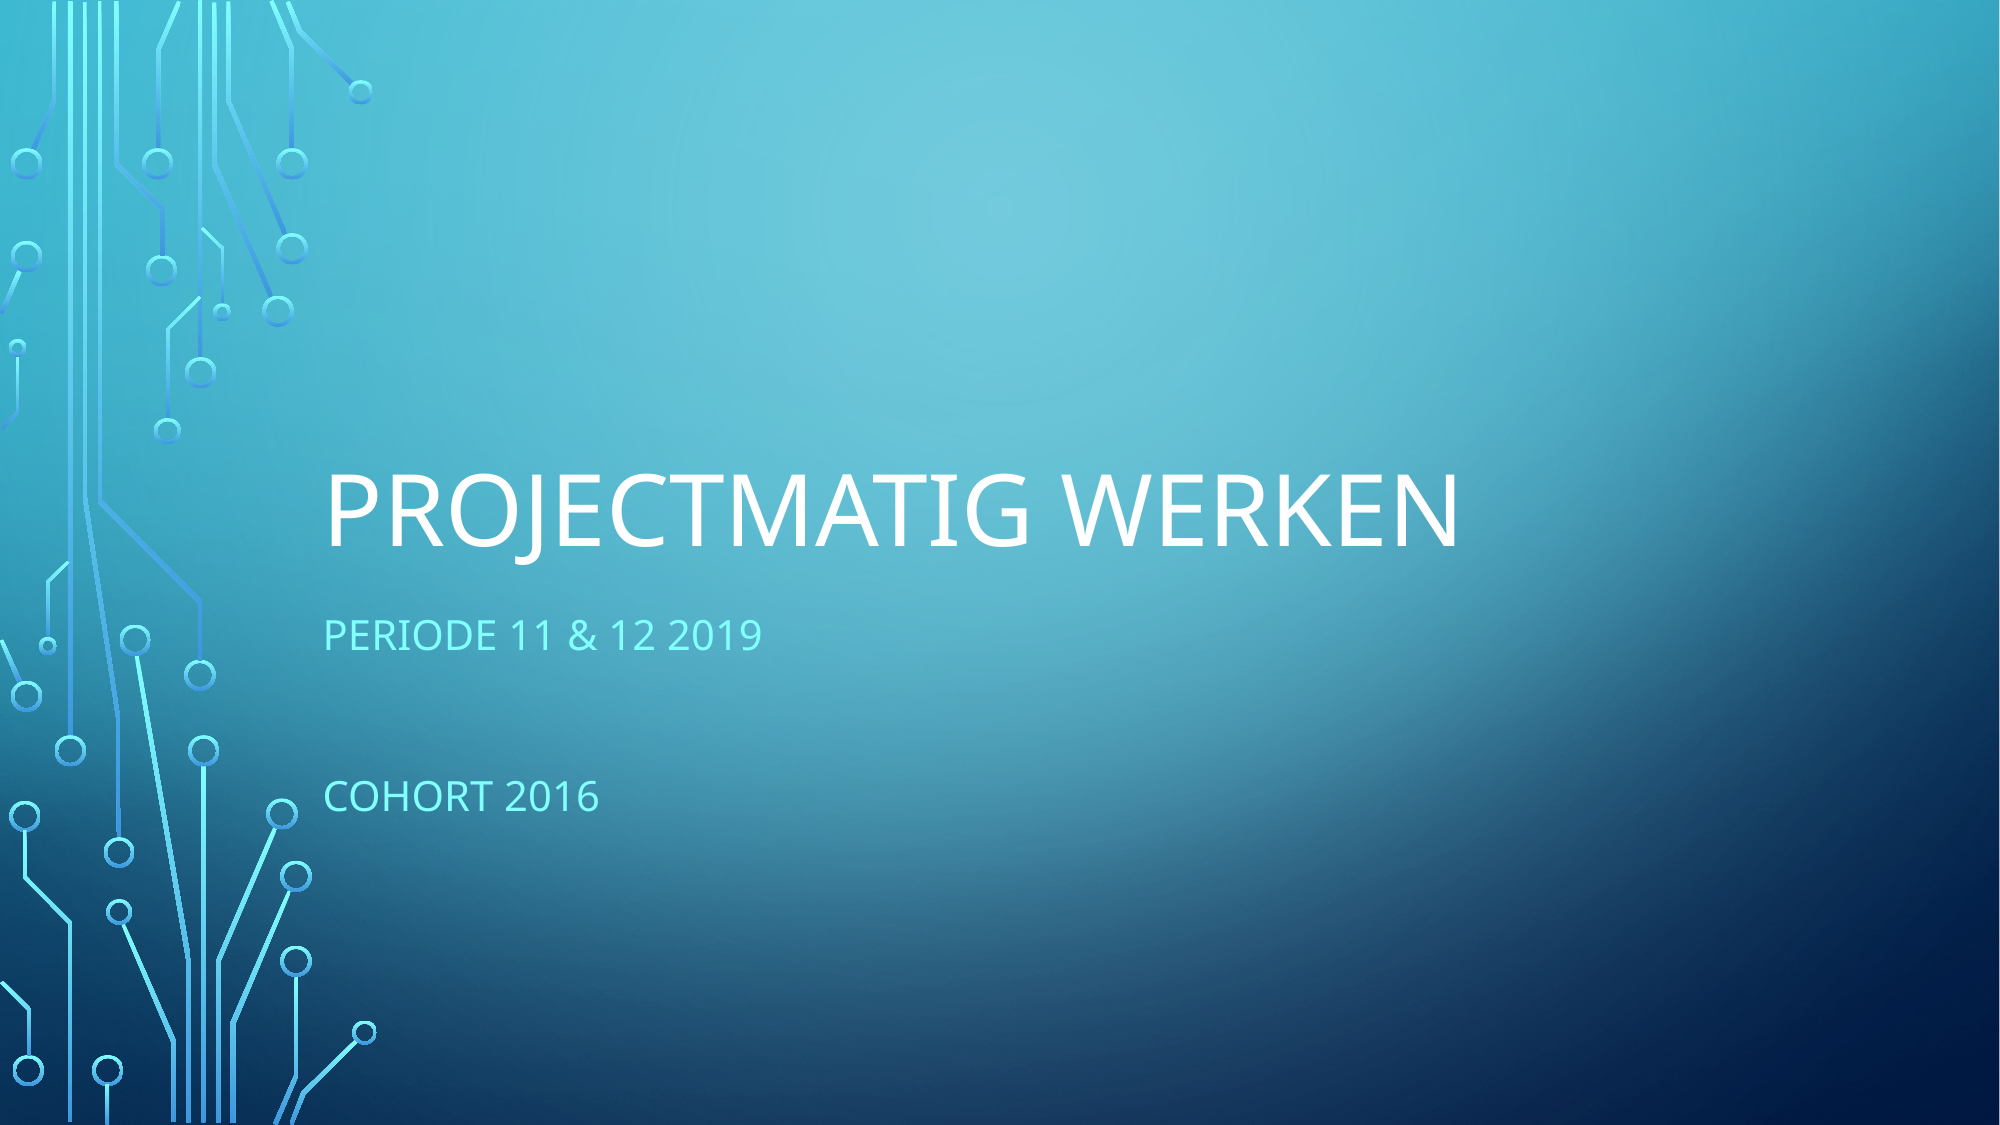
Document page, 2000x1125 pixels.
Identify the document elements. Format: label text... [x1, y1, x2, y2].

title Projectmatig werken [307, 184, 1750, 576]
subtitle Periode 11 & 12 2019 Cohort 2016 [307, 590, 1750, 863]
